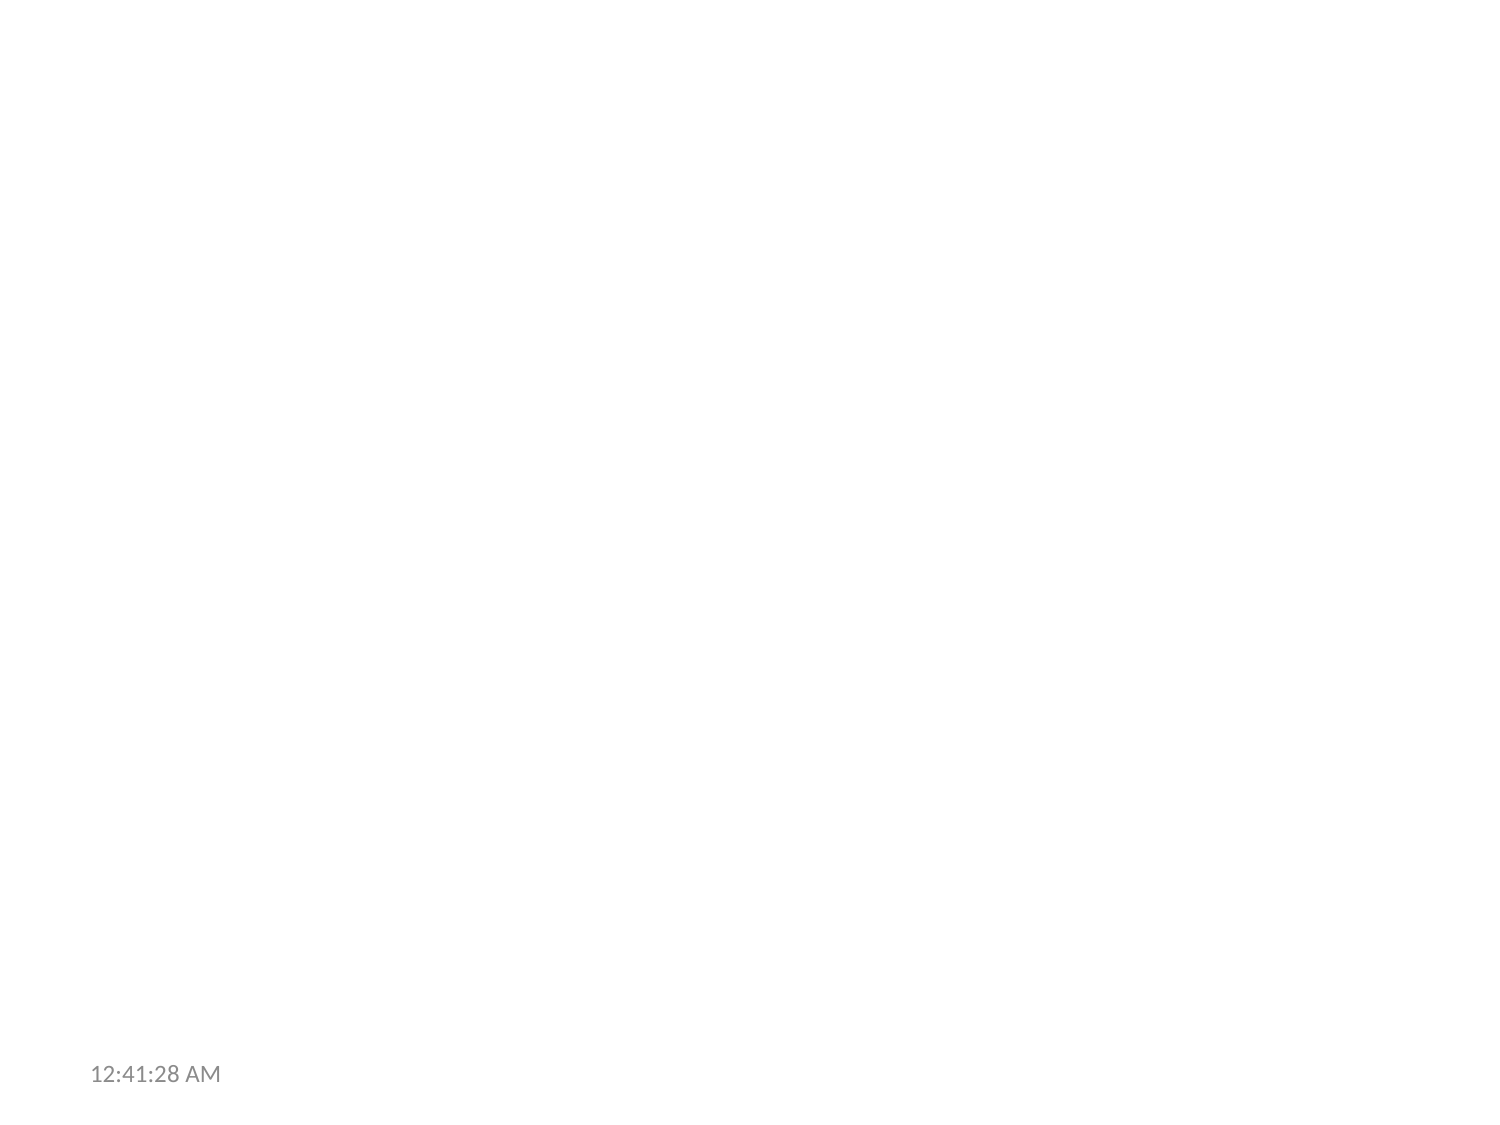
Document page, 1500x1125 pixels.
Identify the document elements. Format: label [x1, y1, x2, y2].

slide_number [75, 1042, 425, 1103]
